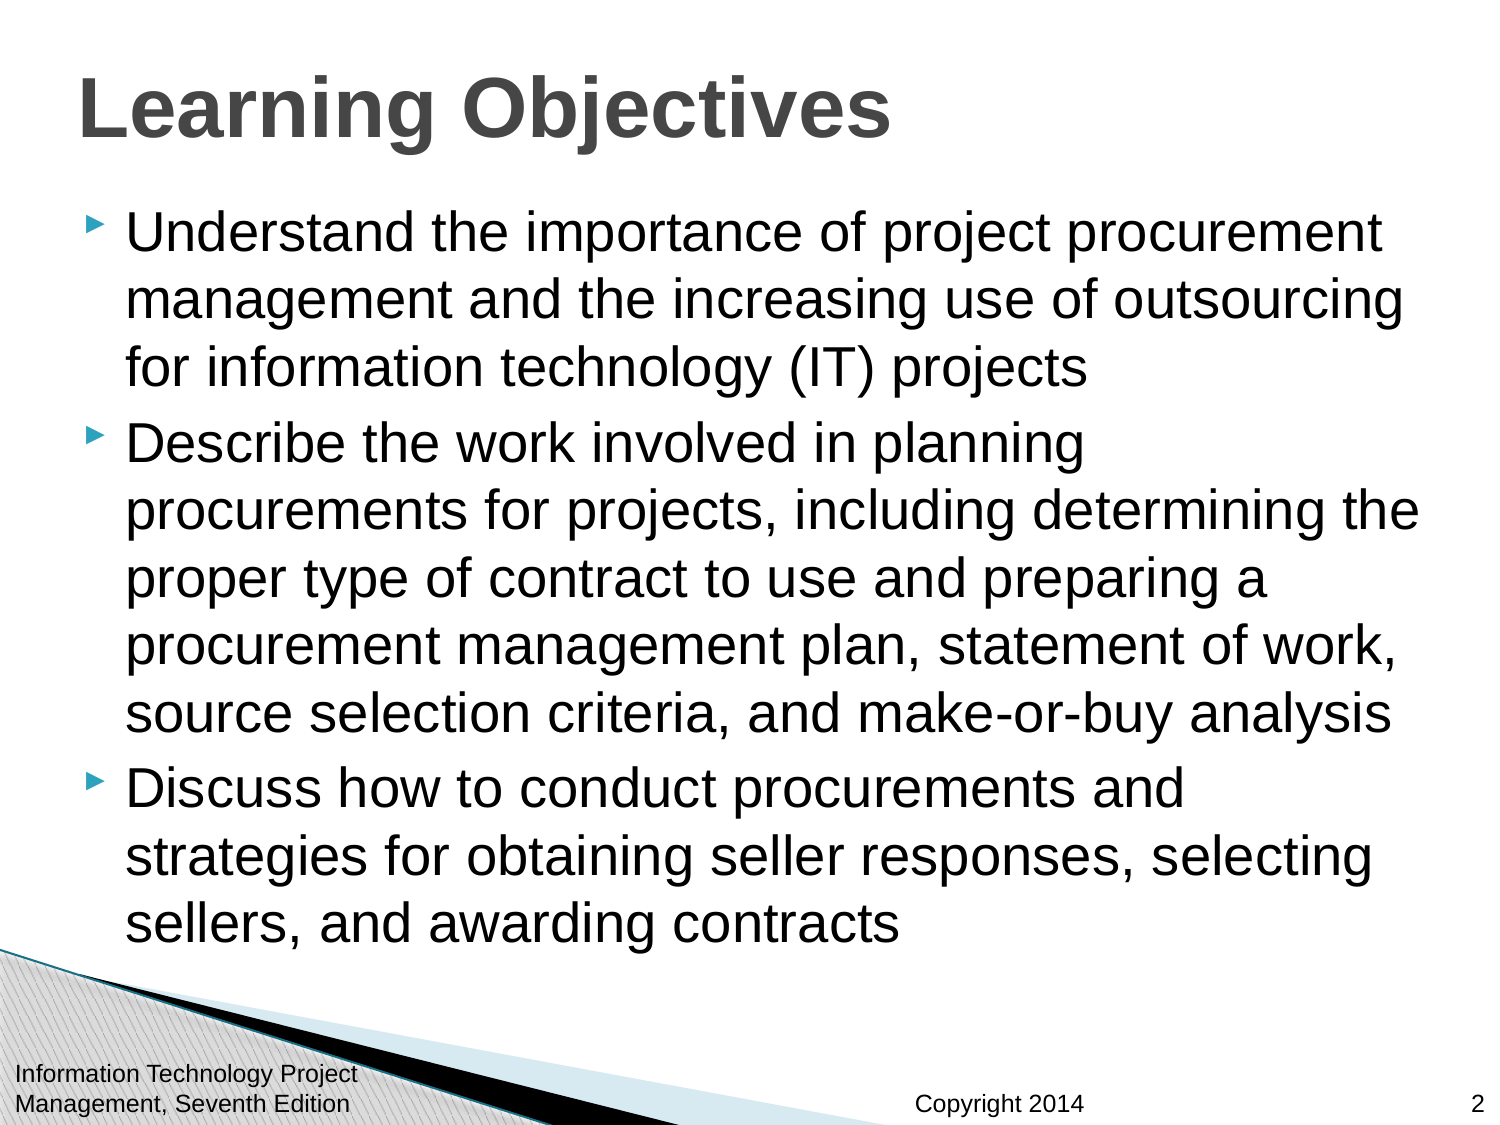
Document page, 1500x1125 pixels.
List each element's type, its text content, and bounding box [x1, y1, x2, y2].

footer Information Technology Project Management, Seventh Edition [0, 1065, 425, 1125]
list Understand the importance of project procurement management and the increasing use of outsourcing for information technology (IT) projects Describe the work involved in planning procurements for projects, including determining the proper type of contract to use and preparing a procurement management plan, statement of work, source selection criteria, and make-or-buy analysis Discuss how to conduct procurements and strategies for obtaining seller responses, selecting sellers, and awarding contracts [49, 187, 1451, 1051]
slide_number 2 [1408, 1065, 1500, 1125]
title Learning Objectives [62, 45, 1425, 163]
